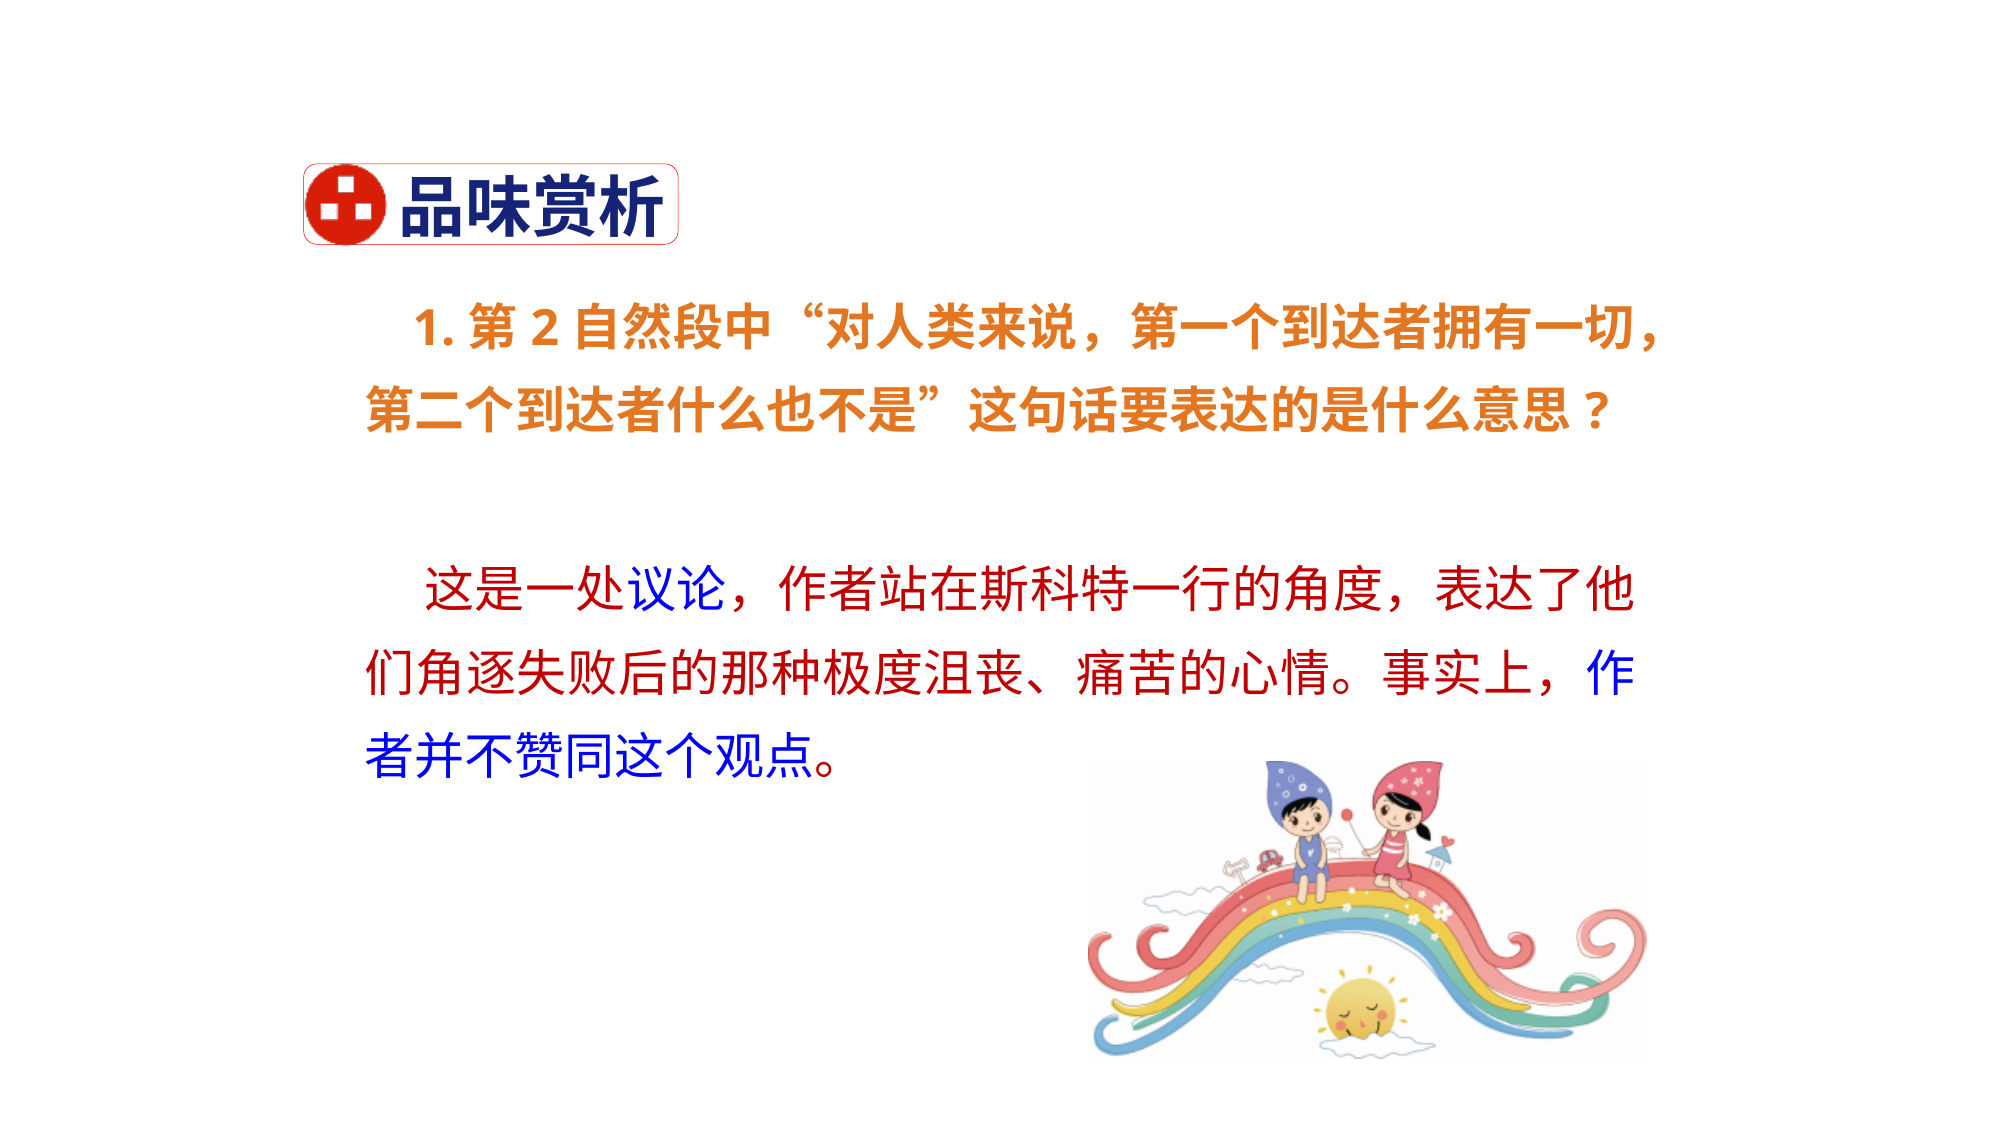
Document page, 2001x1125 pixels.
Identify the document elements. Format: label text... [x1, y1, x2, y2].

picture [299, 158, 392, 251]
picture [1087, 761, 1647, 1060]
text_box 品味赏析 [384, 156, 699, 252]
list 1.第2自然段中“对人类来说，第一个到达者拥有一切，第二个到达者什么也不是”这句话要表达的是什么意思? 这是一处议论，作者站在斯科特一行的角度，表达了他们角逐失败后的那种极度沮丧、痛苦的心情。事实上，作者并不赞同这个观点。 [353, 266, 1647, 927]
